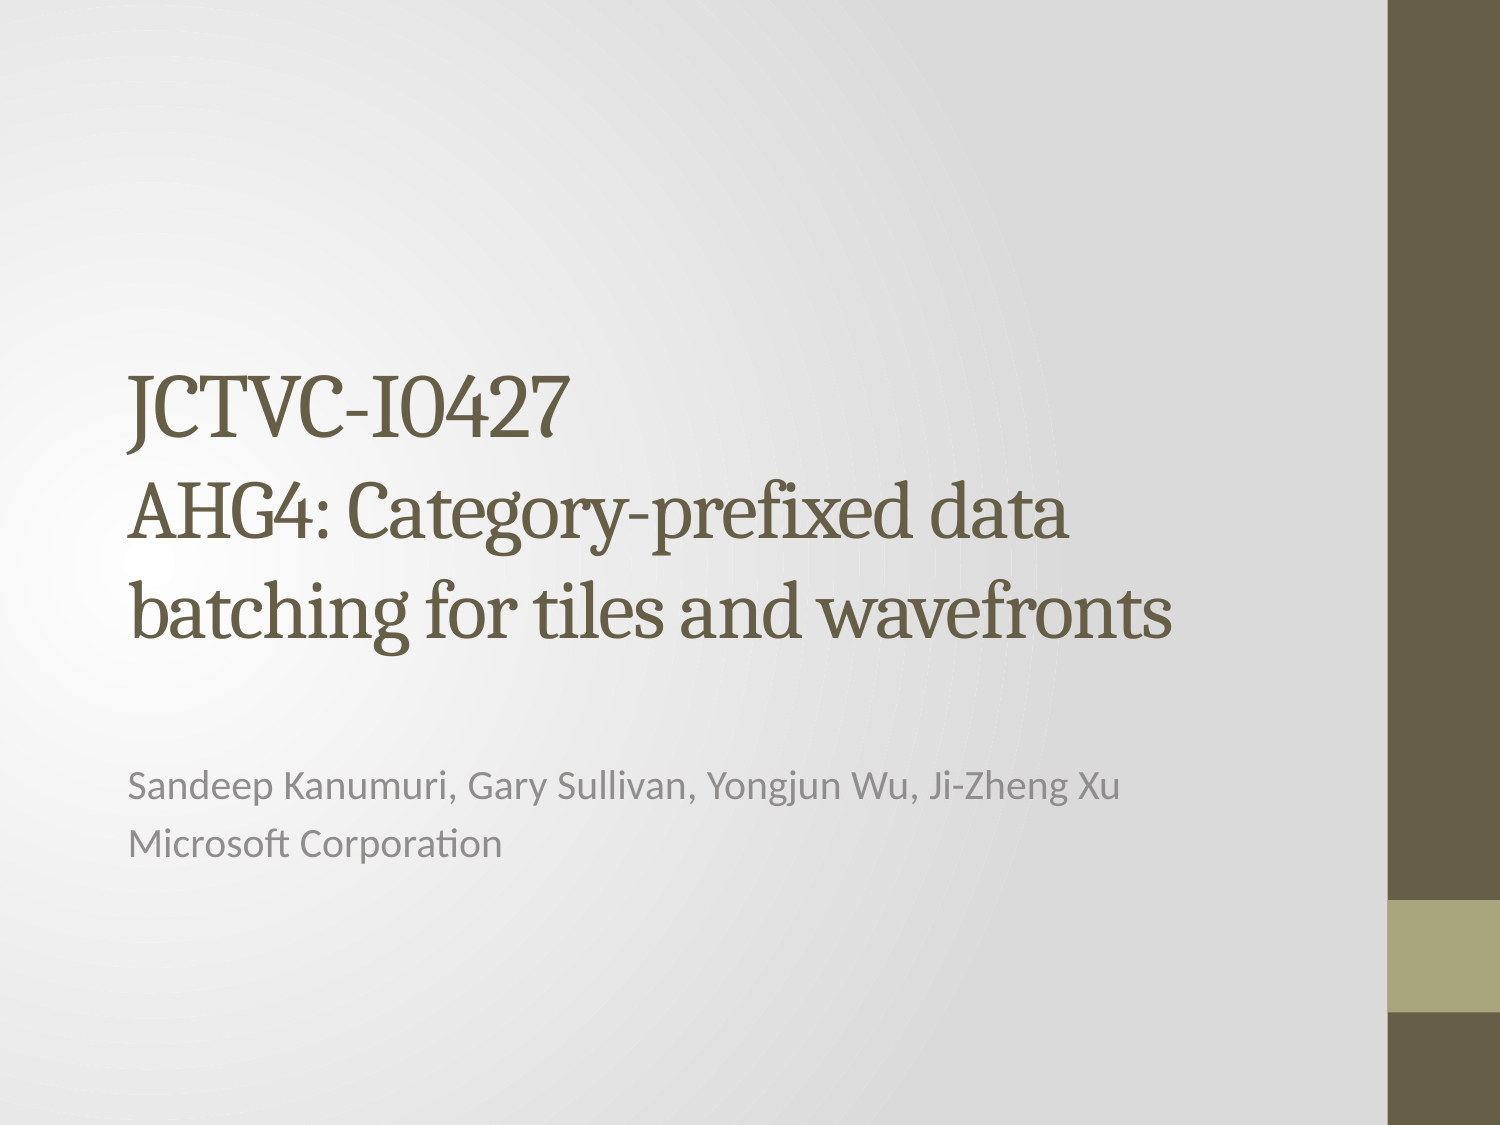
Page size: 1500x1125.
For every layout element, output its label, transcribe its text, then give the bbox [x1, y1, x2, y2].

subtitle Sandeep Kanumuri, Gary Sullivan, Yongjun Wu, Ji-Zheng Xu Microsoft Corporation [112, 750, 1173, 925]
title JCTVC-I0427 AHG4: Category-prefixed data batching for tiles and wavefronts [112, 237, 1350, 663]
